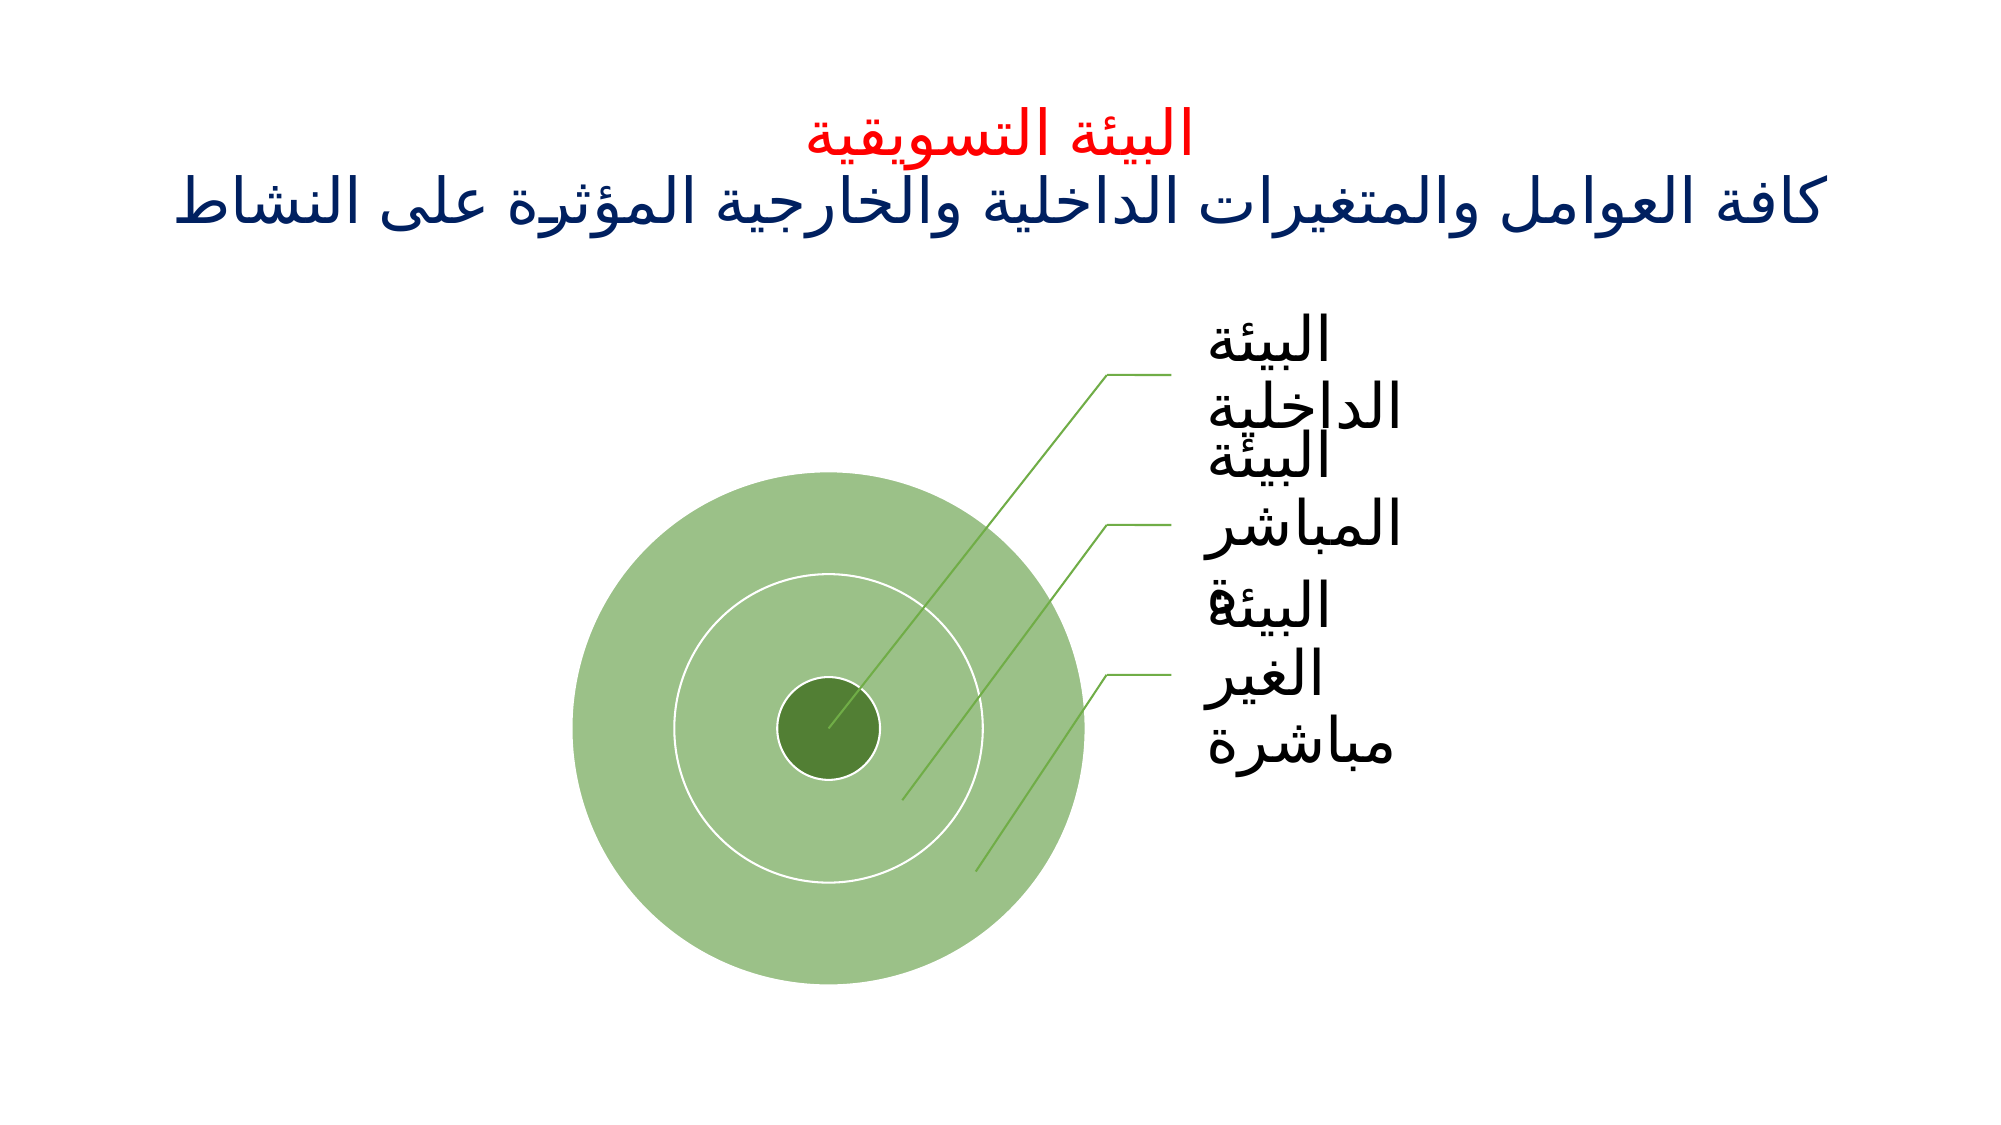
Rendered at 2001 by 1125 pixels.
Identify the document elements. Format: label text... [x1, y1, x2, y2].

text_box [324, 299, 1675, 986]
title البيئة التسويقية كافة العوامل والمتغيرات الداخلية والخارجية المؤثرة على النشاط [137, 59, 1863, 278]
